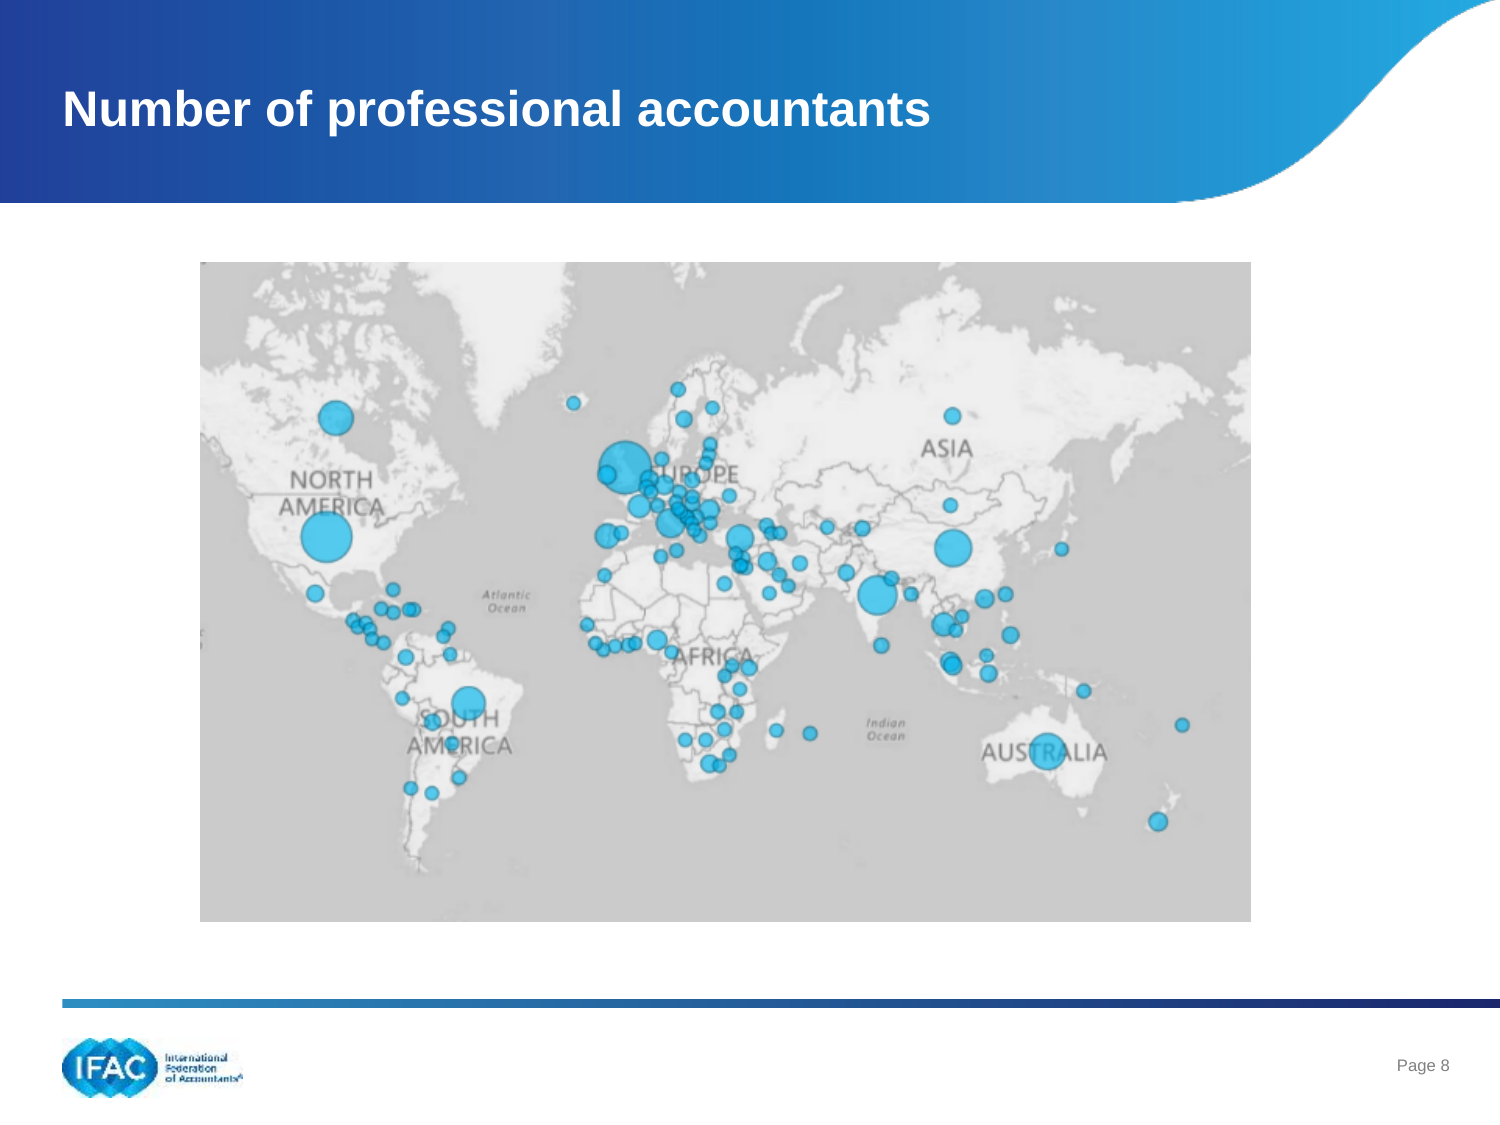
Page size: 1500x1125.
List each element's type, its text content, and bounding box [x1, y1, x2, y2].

title Number of professional accountants [62, 62, 1300, 150]
picture [62, 1038, 243, 1098]
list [199, 262, 1251, 922]
picture [0, 0, 1497, 203]
